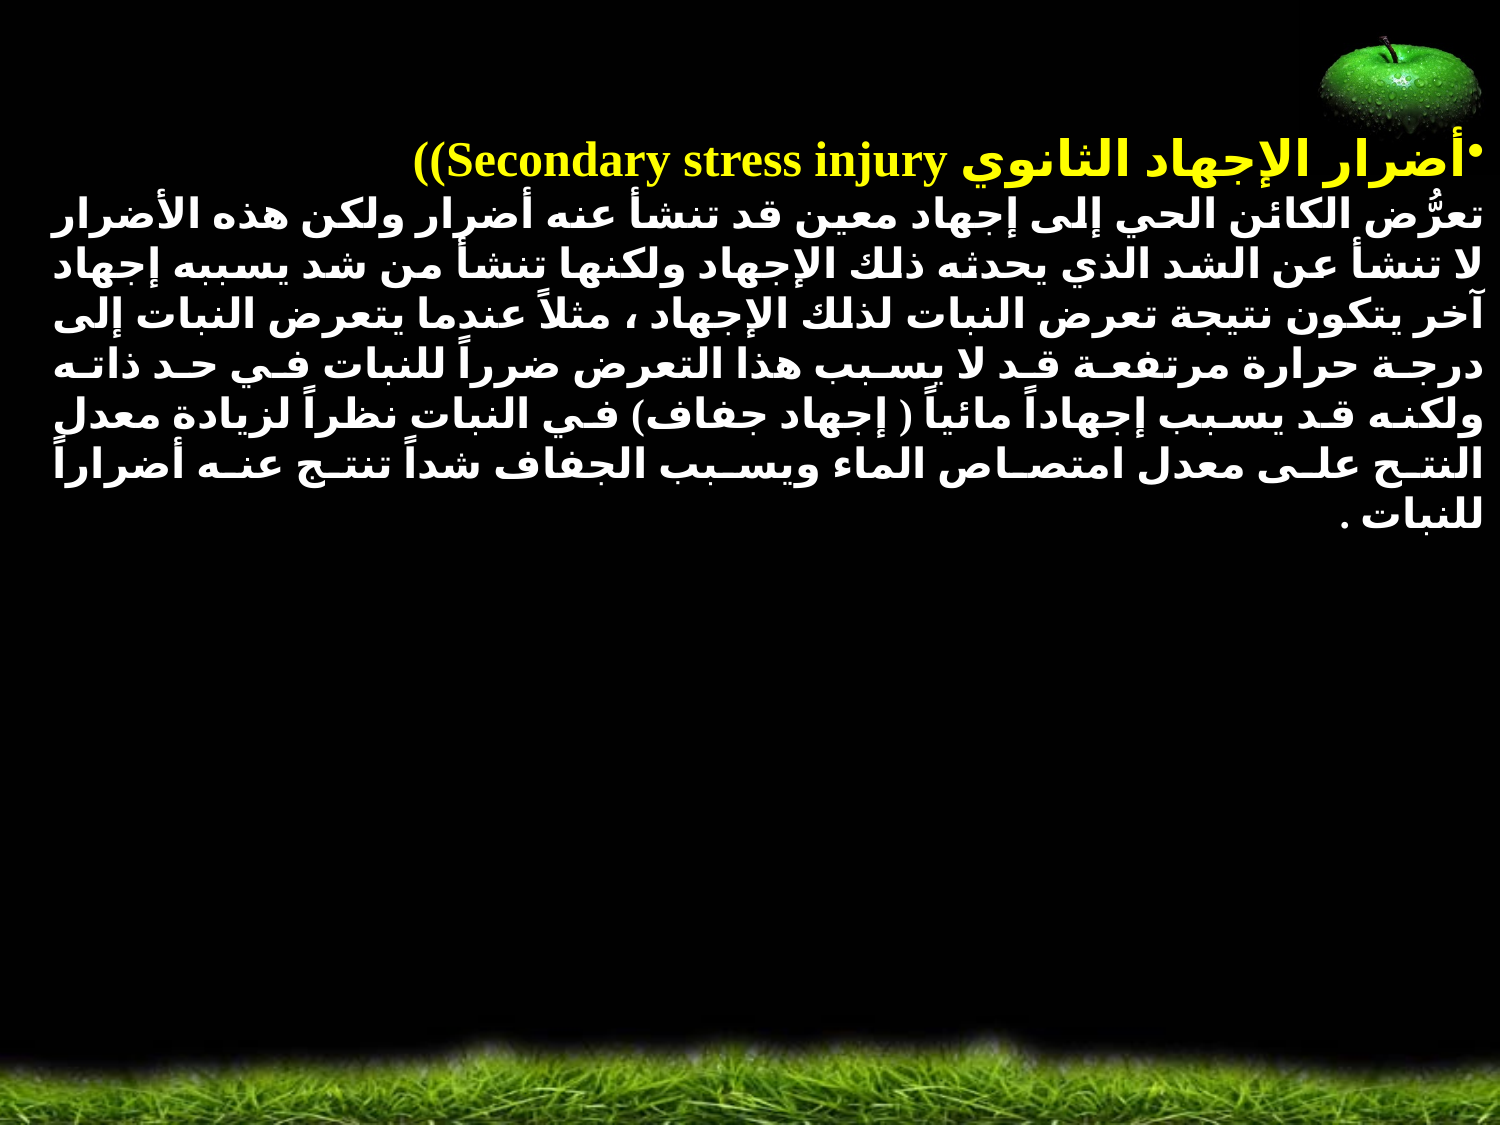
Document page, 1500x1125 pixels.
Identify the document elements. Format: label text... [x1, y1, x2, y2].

text_box أضرار الإجهاد الثانوي Secondary stress injury)) تعرُّض الكائن الحي إلى إجهاد معين قد تنشأ عنه أضرار ولكن هذه الأضرار لا تنشأ عن الشد الذي يحدثه ذلك الإجهاد ولكنها تنشأ من شد يسببه إجهاد آخر يتكون نتيجة تعرض النبات لذلك الإجهاد ، مثلاً عندما يتعرض النبات إلى درجة حرارة مرتفعة قد لا يسبب هذا التعرض ضرراً للنبات في حد ذاته ولكنه قد يسبب إجهاداً مائياً ( إجهاد جفاف) في النبات نظراً لزيادة معدل النتح على معدل امتصاص الماء ويسبب الجفاف شداً تنتج عنه أضراراً للنبات . [37, 119, 1500, 545]
picture [0, 0, 1500, 1125]
